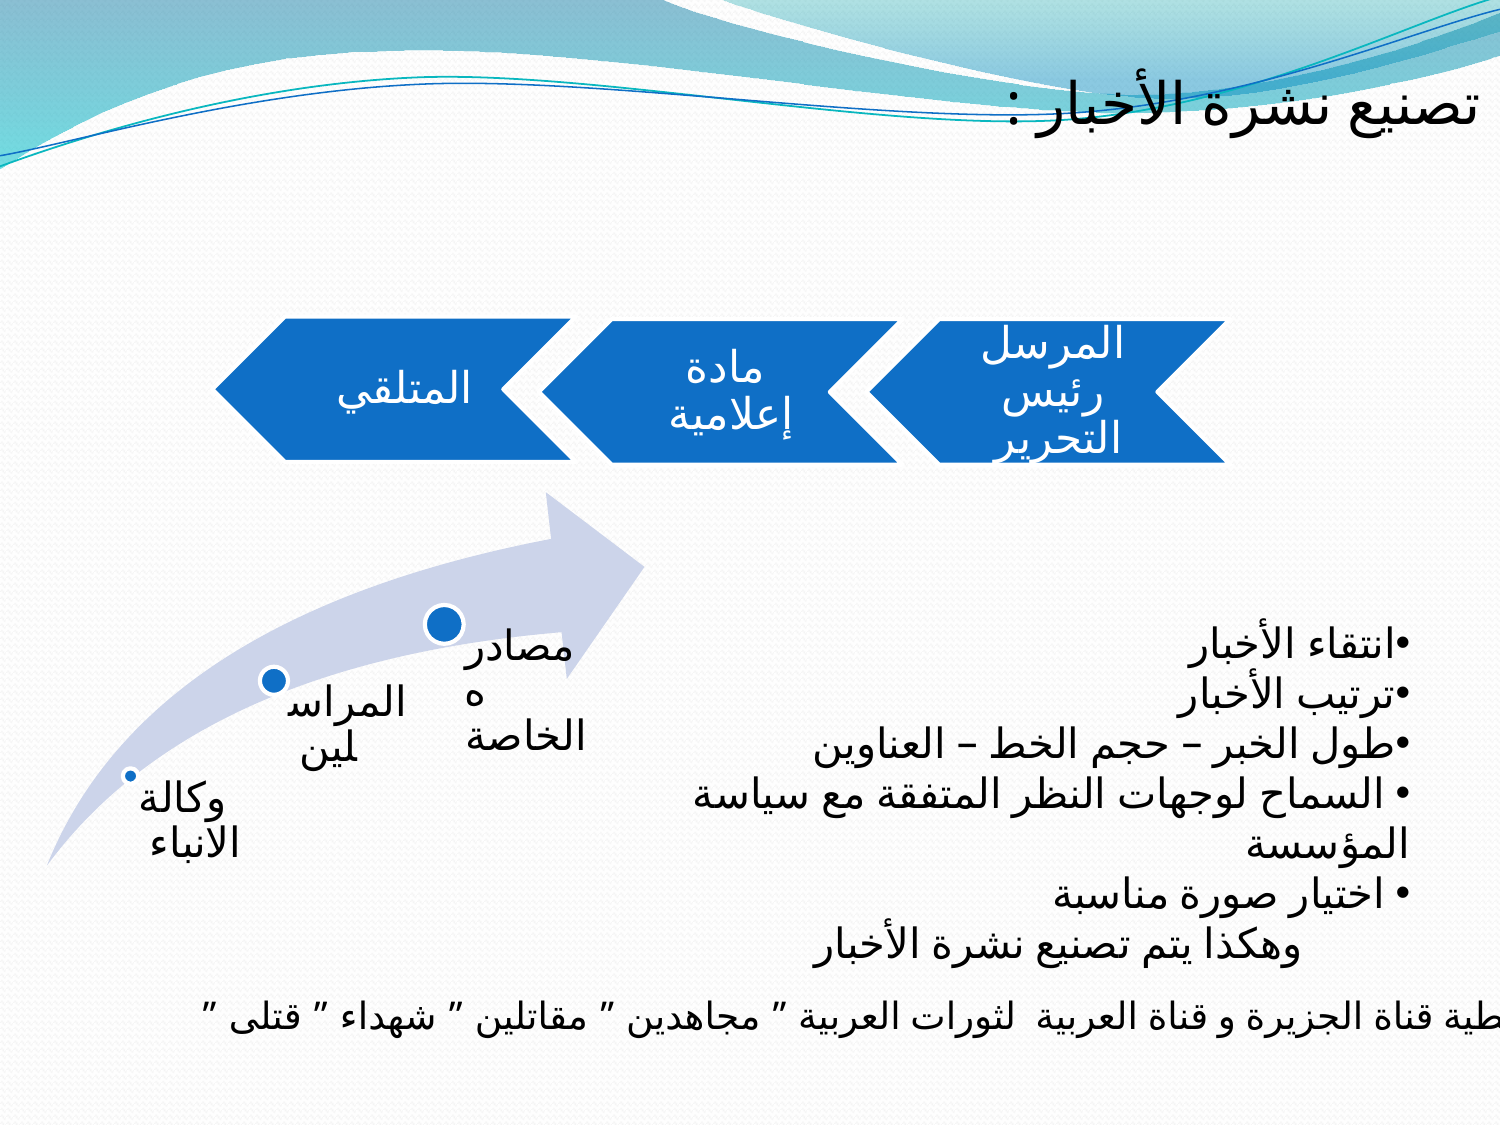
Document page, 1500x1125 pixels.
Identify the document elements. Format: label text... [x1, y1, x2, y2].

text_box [46, 491, 645, 903]
text_box تغطية قناة الجزيرة و قناة العربية لثورات العربية ” مجاهدين ” مقاتلين ” شهداء ” قتلى ” [175, 984, 1500, 1045]
text_box انتقاء الأخبار ترتيب الأخبار طول الخبر – حجم الخط – العناوين السماح لوجهات النظر المتفقة مع سياسة المؤسسة اختيار صورة مناسبة وهكذا يتم تصنيع نشرة الأخبار [550, 609, 1425, 975]
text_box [210, 46, 1231, 738]
text_box تصنيع نشرة الأخبار : [1236, 58, 1496, 234]
